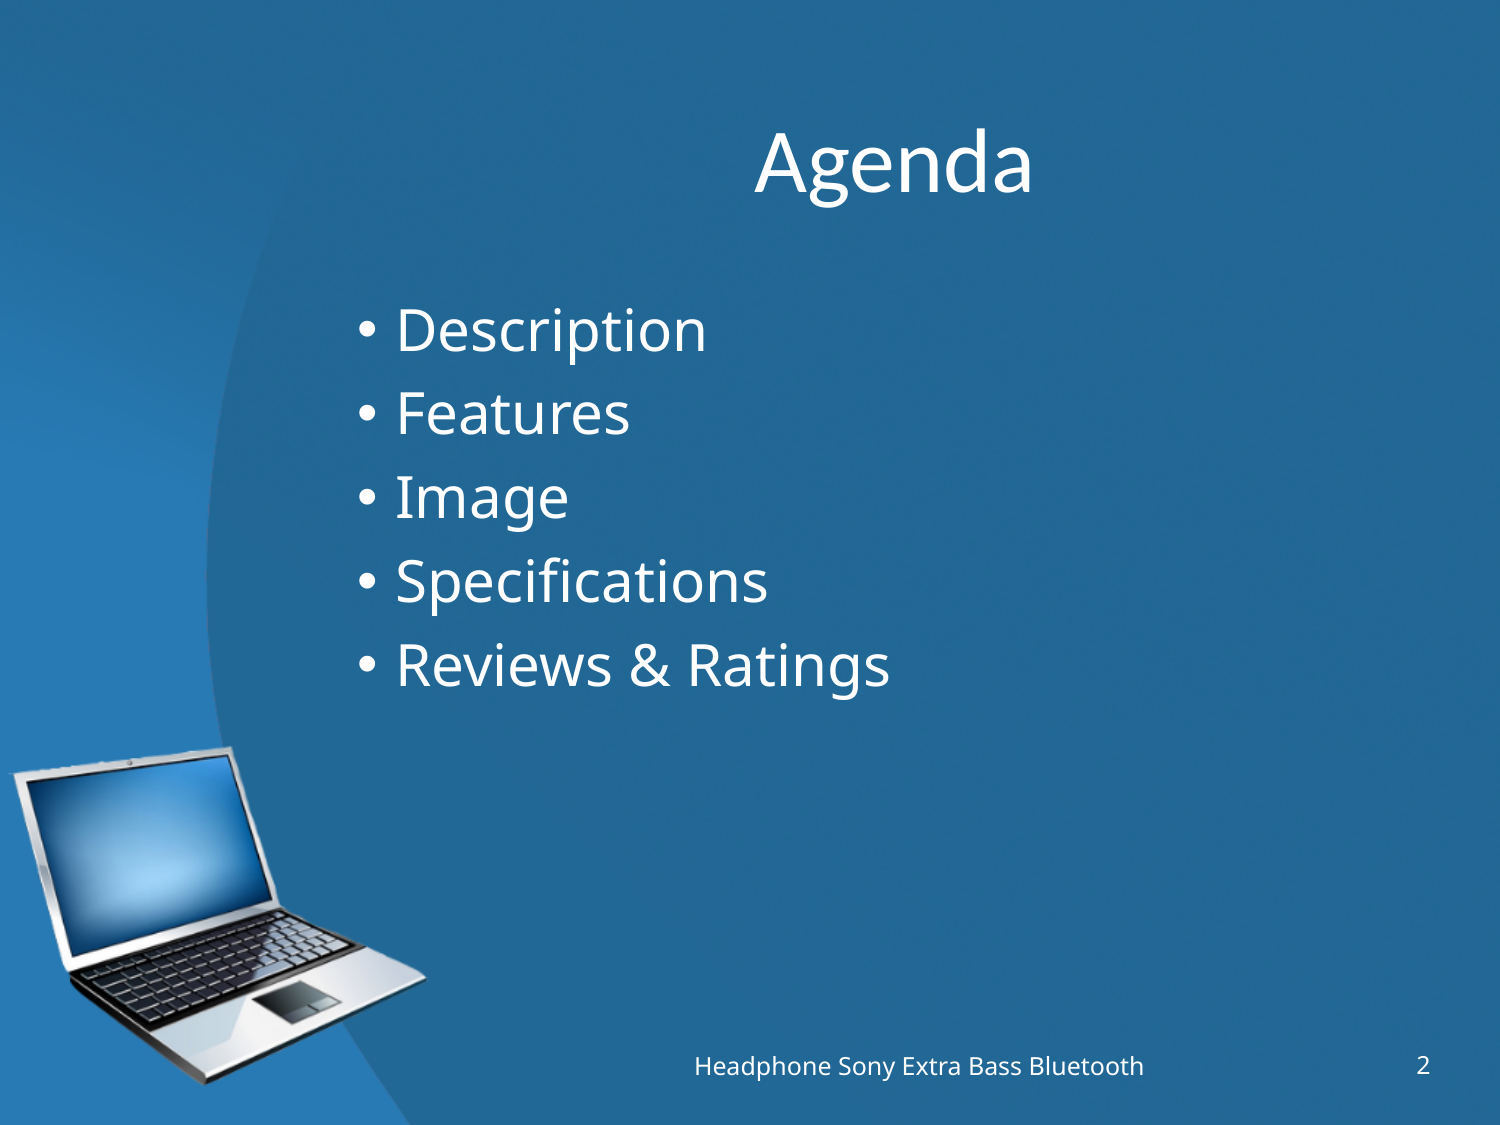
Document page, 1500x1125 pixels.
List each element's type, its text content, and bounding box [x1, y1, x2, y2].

slide_number 2 [1157, 1036, 1446, 1097]
title Agenda [342, 53, 1448, 272]
picture [0, 0, 1500, 1125]
list Description Features Image Specifications Reviews & Ratings [342, 293, 1448, 1007]
footer Headphone Sony Extra Bass Bluetooth [677, 1035, 1162, 1096]
